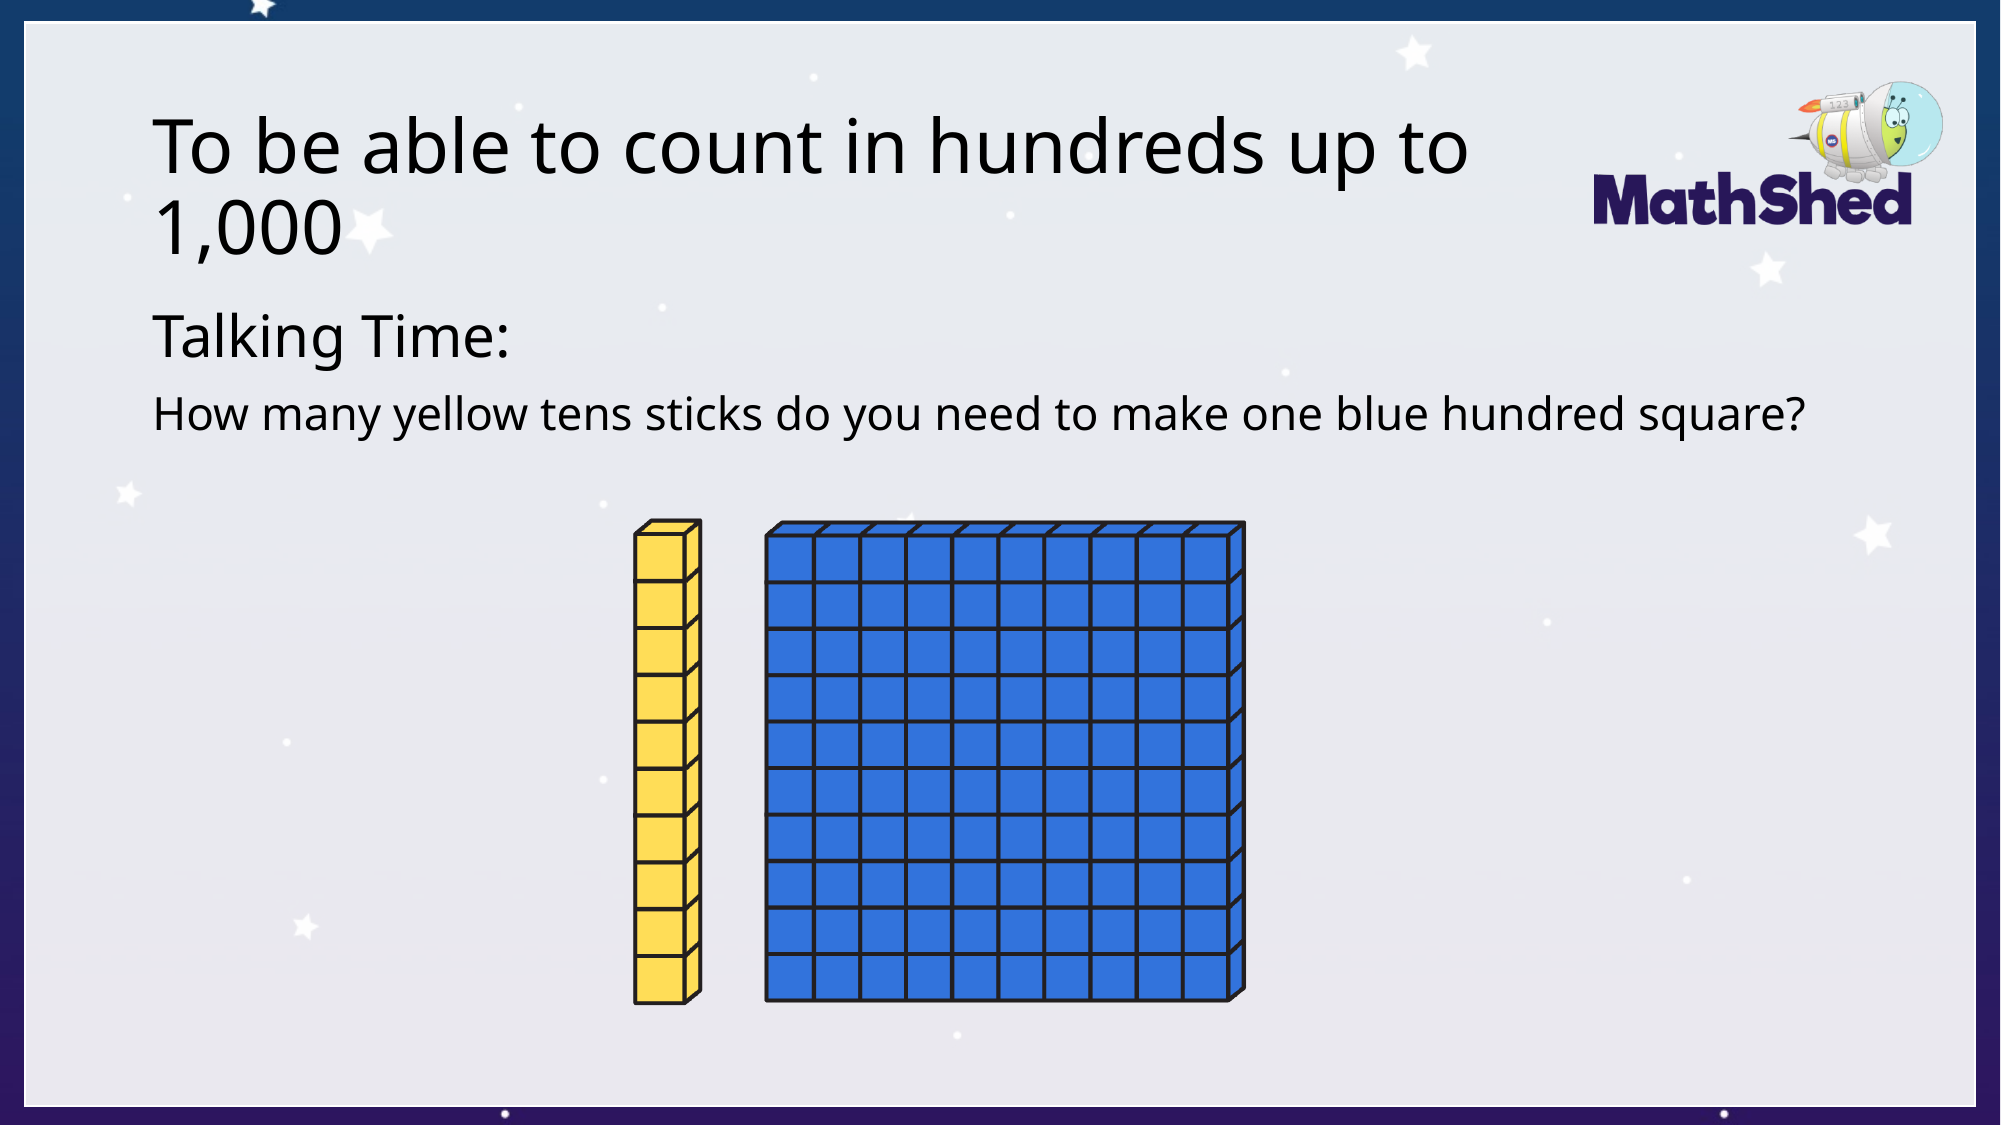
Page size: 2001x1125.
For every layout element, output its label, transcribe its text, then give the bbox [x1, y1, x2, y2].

title To be able to count in hundreds up to 1,000 [137, 81, 1578, 299]
list Talking Time: How many yellow tens sticks do you need to make one blue hundred square? [137, 299, 1863, 1014]
picture [0, 0, 2001, 1125]
